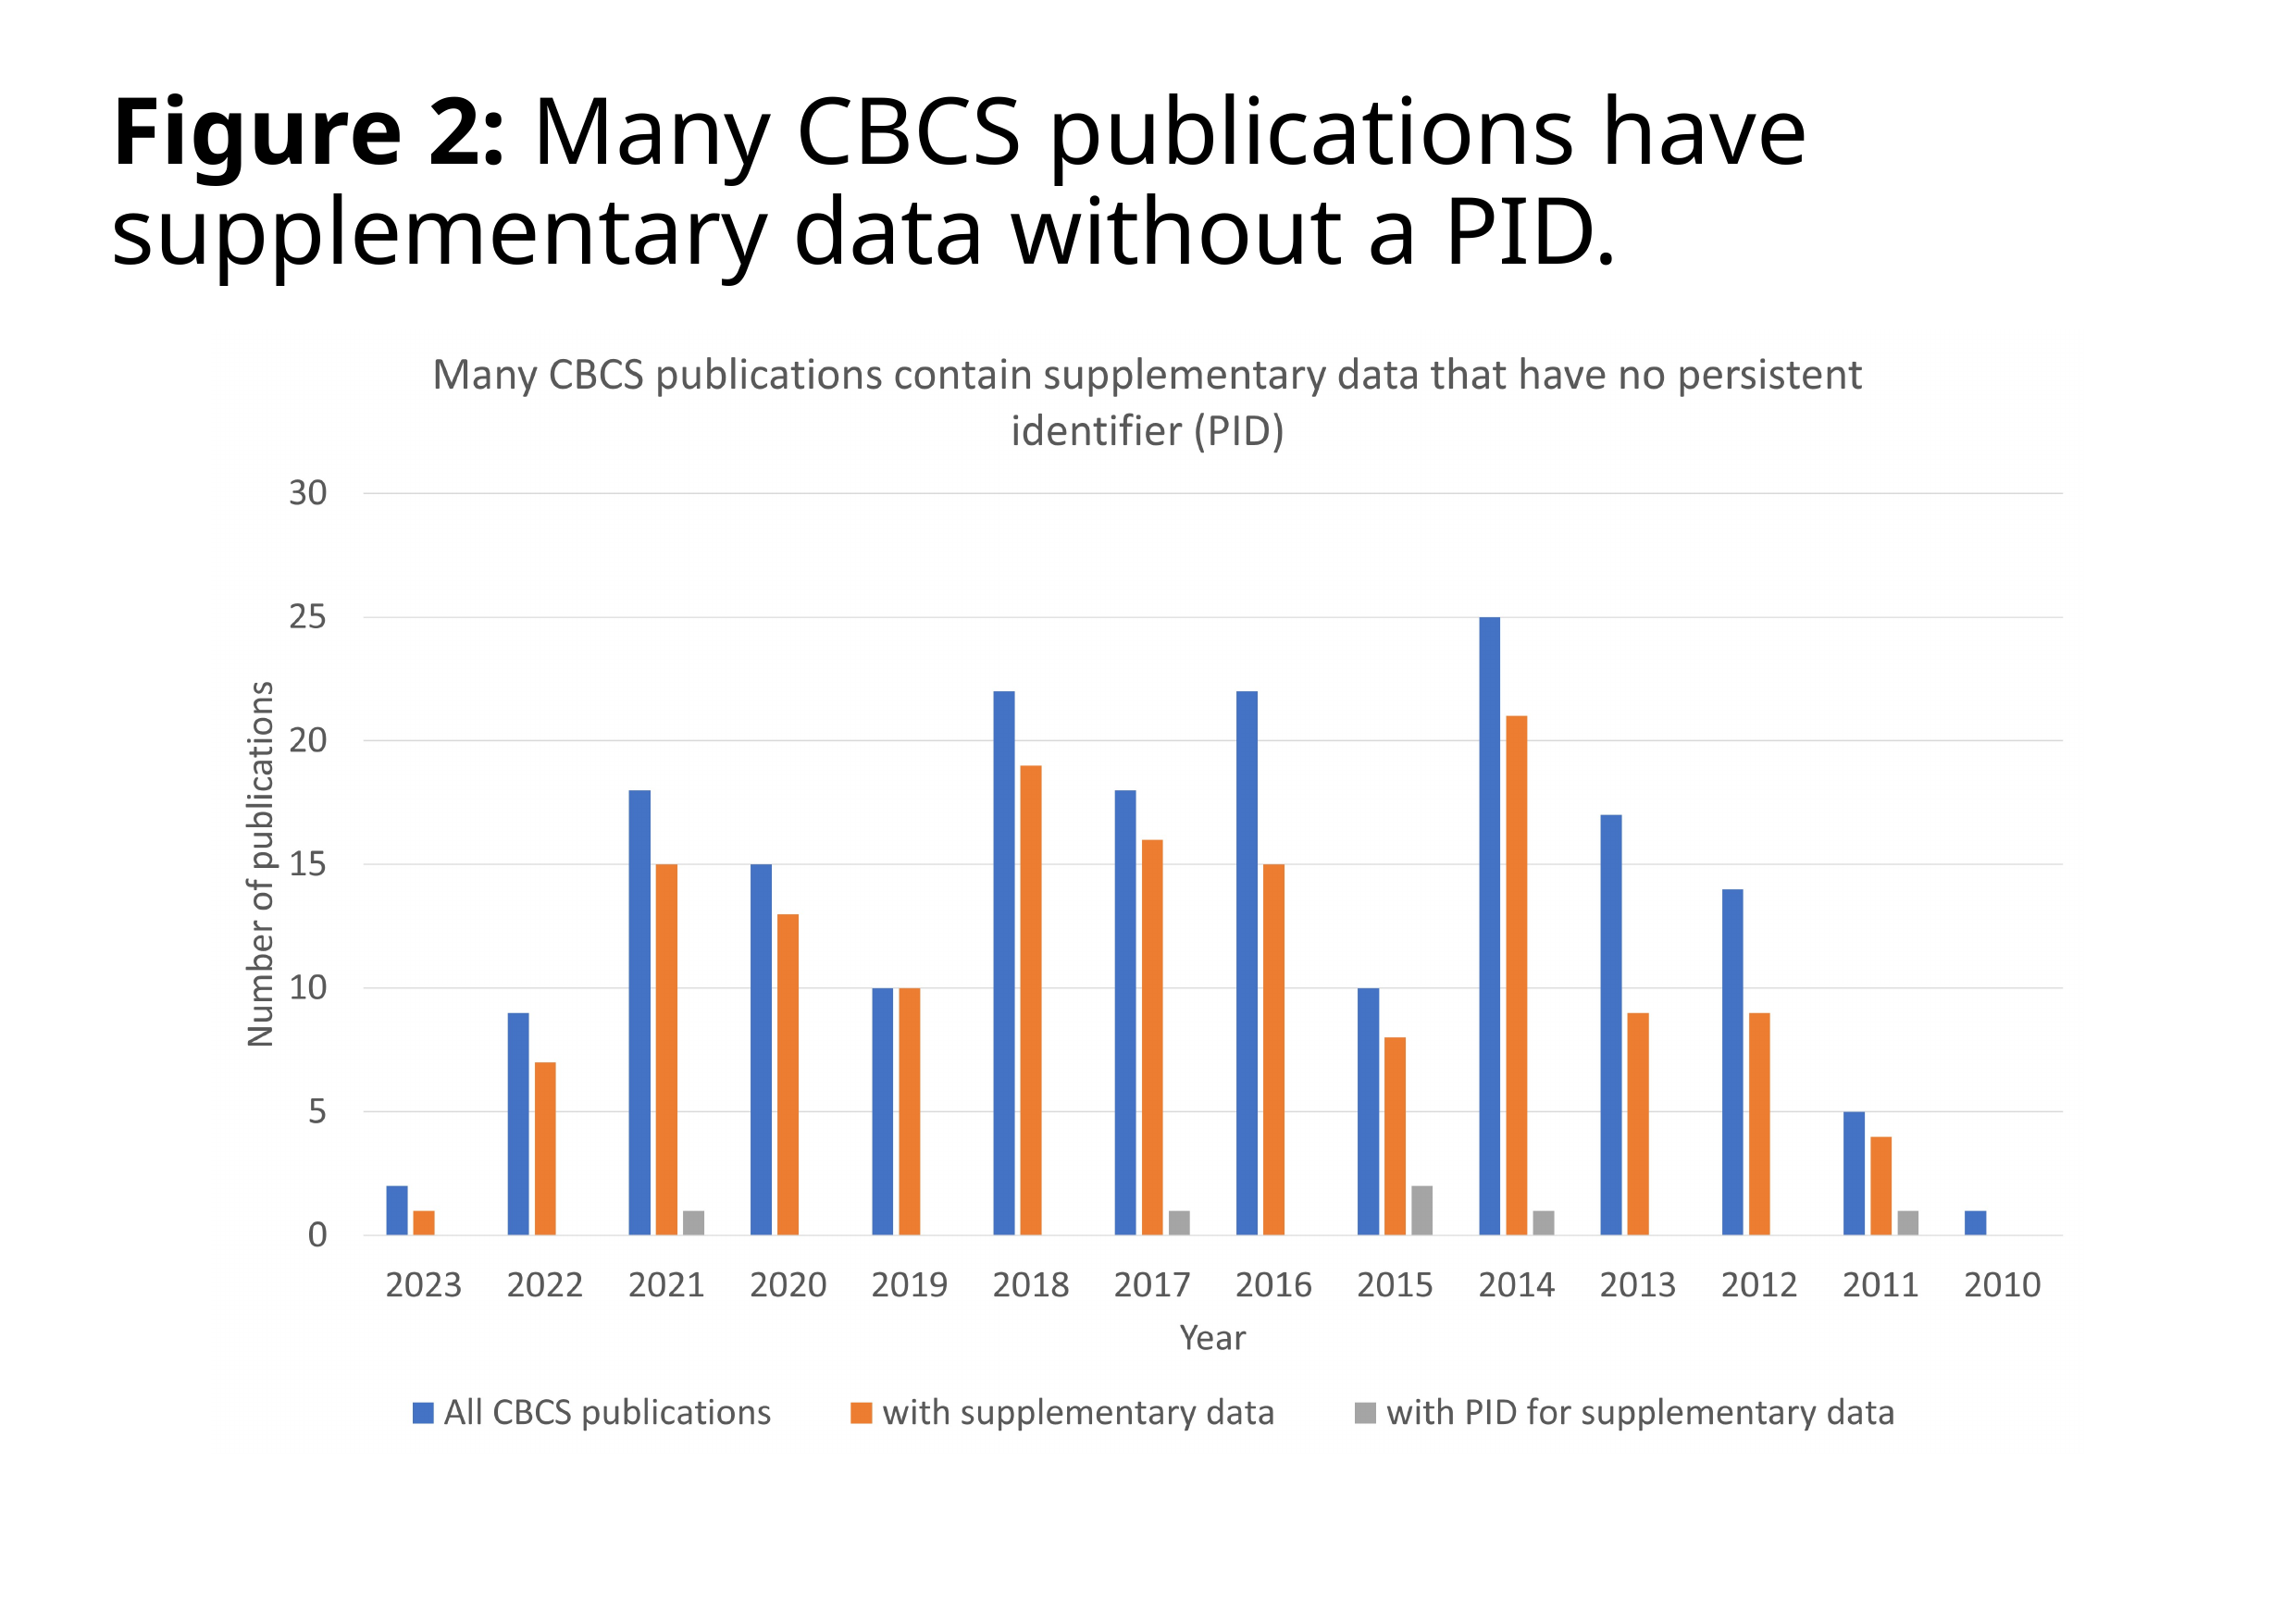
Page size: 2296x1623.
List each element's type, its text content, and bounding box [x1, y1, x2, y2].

picture [211, 329, 2084, 1454]
title Figure 2: Many CBCS publications have supplementary data without a PID. [96, 28, 2167, 342]
